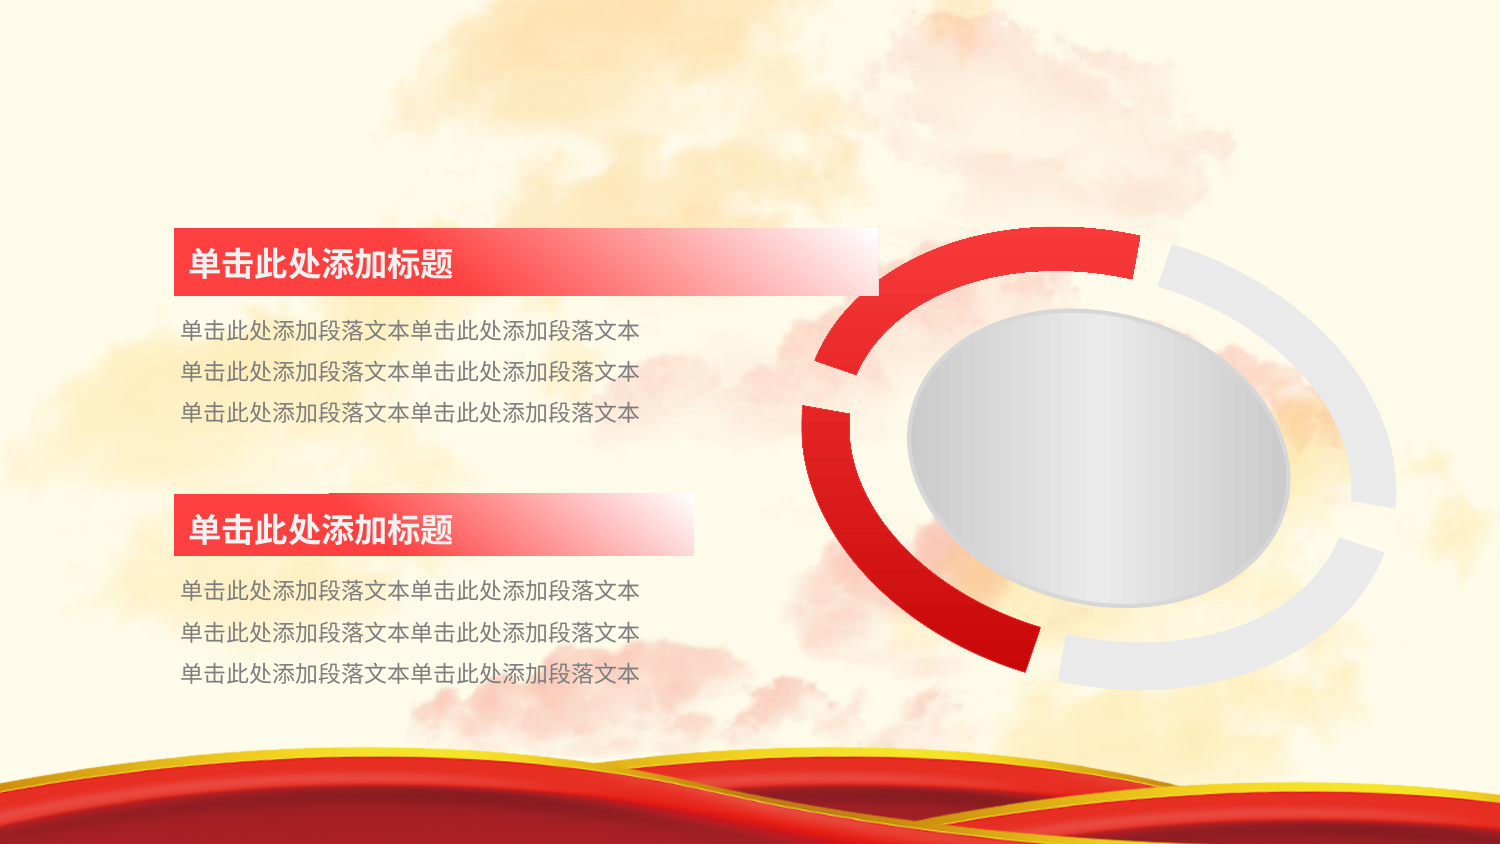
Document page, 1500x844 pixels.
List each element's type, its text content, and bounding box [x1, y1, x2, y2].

text_box 单击此处添加段落文本单击此处添加段落文本单击此处添加段落文本单击此处添加段落文本 单击此处添加段落文本单击此处添加段落文本 [162, 295, 659, 434]
text_box 单击此处添加段落文本单击此处添加段落文本单击此处添加段落文本单击此处添加段落文本 单击此处添加段落文本单击此处添加段落文本 [162, 555, 659, 695]
text_box 单击此处添加标题 [173, 228, 879, 296]
picture [0, 0, 1500, 844]
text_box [797, 232, 1400, 685]
text_box 单击此处添加标题 [173, 493, 694, 556]
